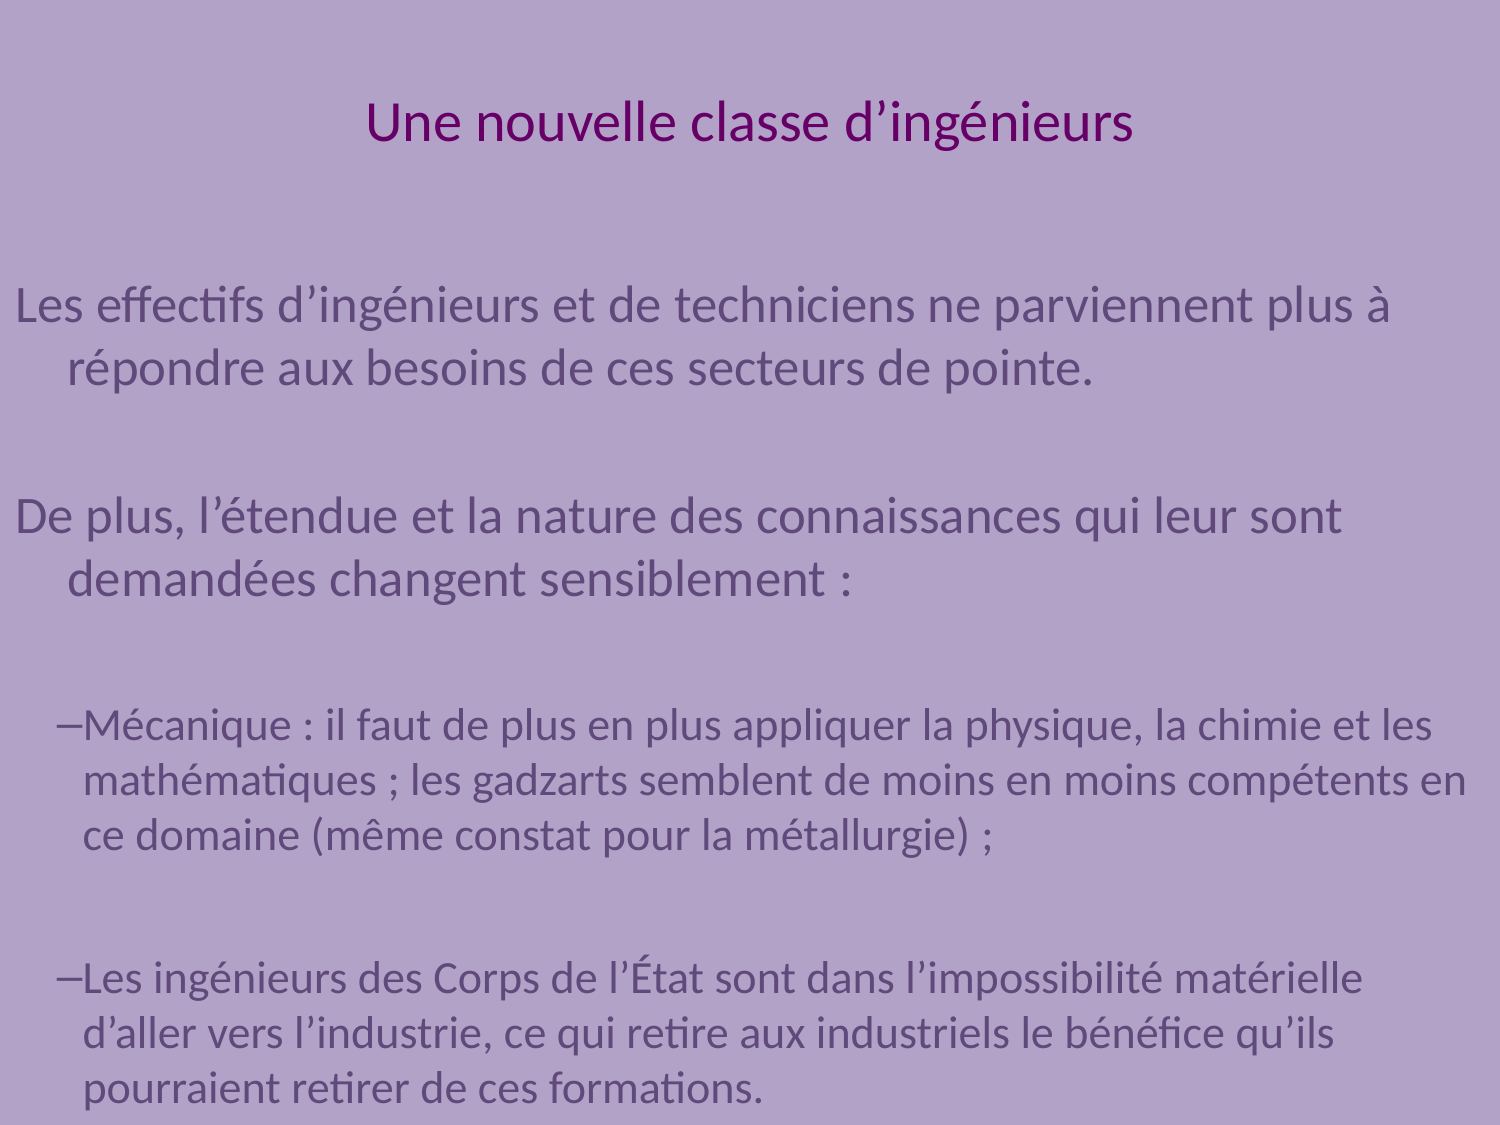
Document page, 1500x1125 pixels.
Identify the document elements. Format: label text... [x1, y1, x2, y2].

title Une nouvelle classe d’ingénieurs [75, 45, 1425, 192]
list Les effectifs d’ingénieurs et de techniciens ne parviennent plus à répondre aux besoins de ces secteurs de pointe. De plus, l’étendue et la nature des connaissances qui leur sont demandées changent sensiblement : Mécanique : il faut de plus en plus appliquer la physique, la chimie et les mathématiques ; les gadzarts semblent de moins en moins compétents en ce domaine (même constat pour la métallurgie) ; Les ingénieurs des Corps de l’État sont dans l’impossibilité matérielle d’aller vers l’industrie, ce qui retire aux industriels le bénéfice qu’ils pourraient retirer de ces formations. [0, 262, 1500, 1125]
